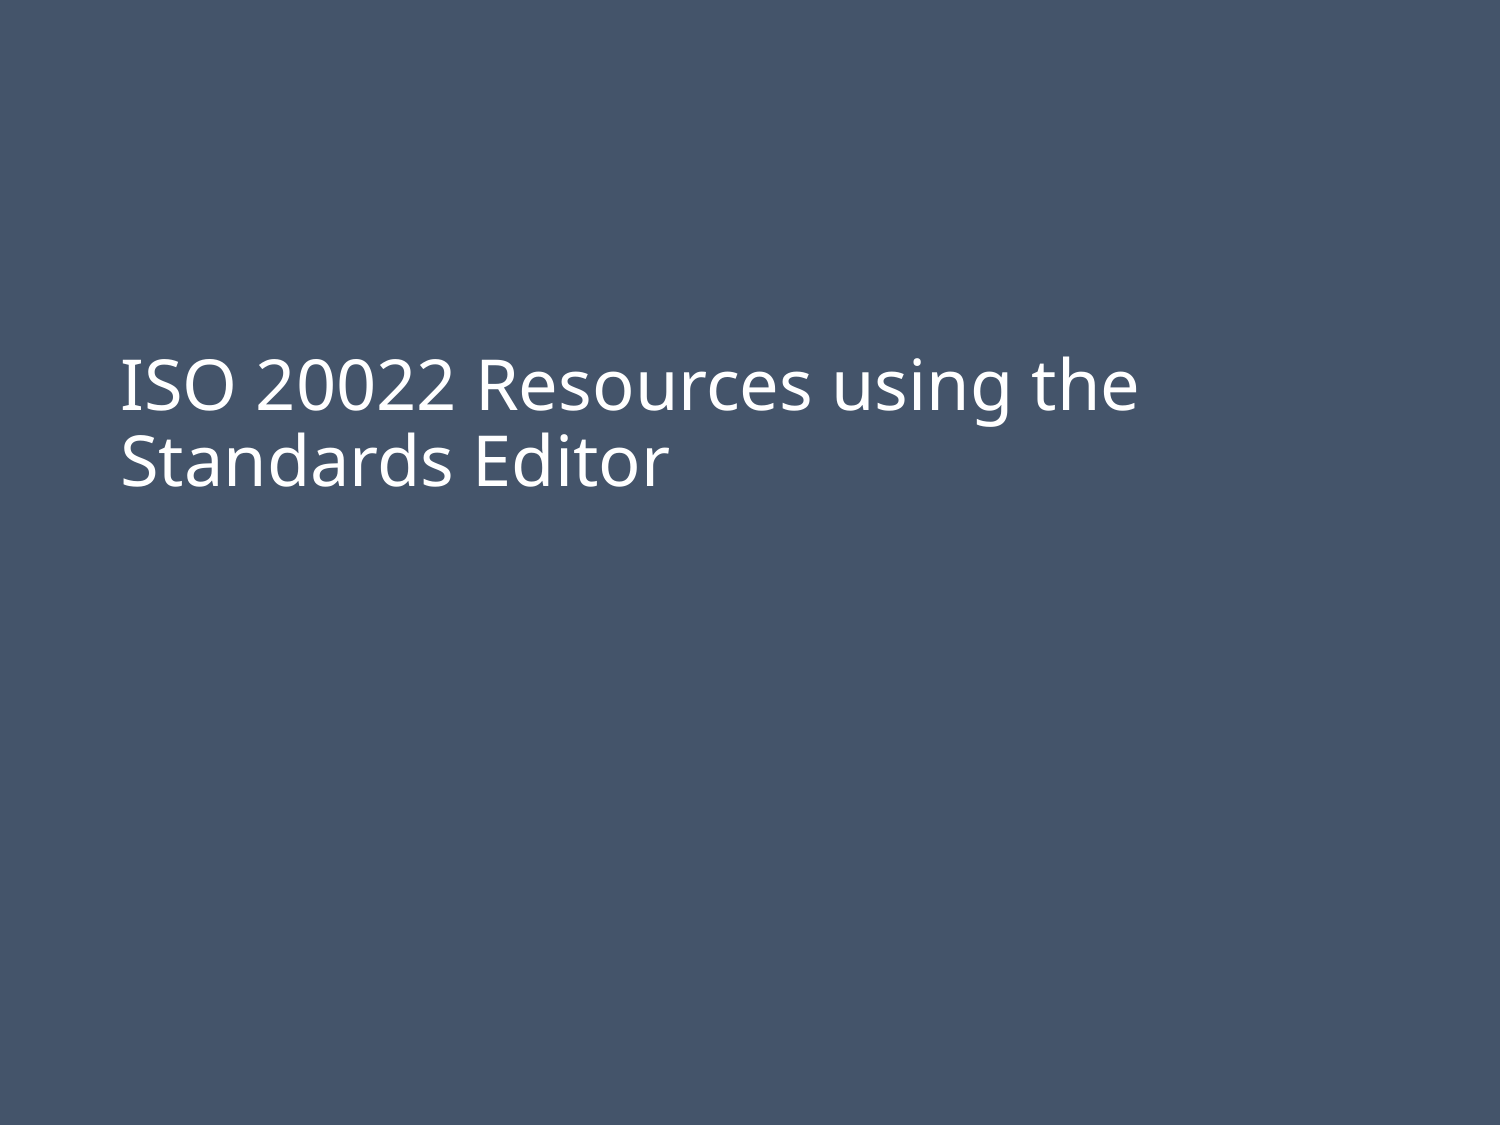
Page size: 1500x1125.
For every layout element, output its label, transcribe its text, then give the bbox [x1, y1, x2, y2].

title ISO 20022 Resources using the Standards Editor [105, 310, 1406, 626]
